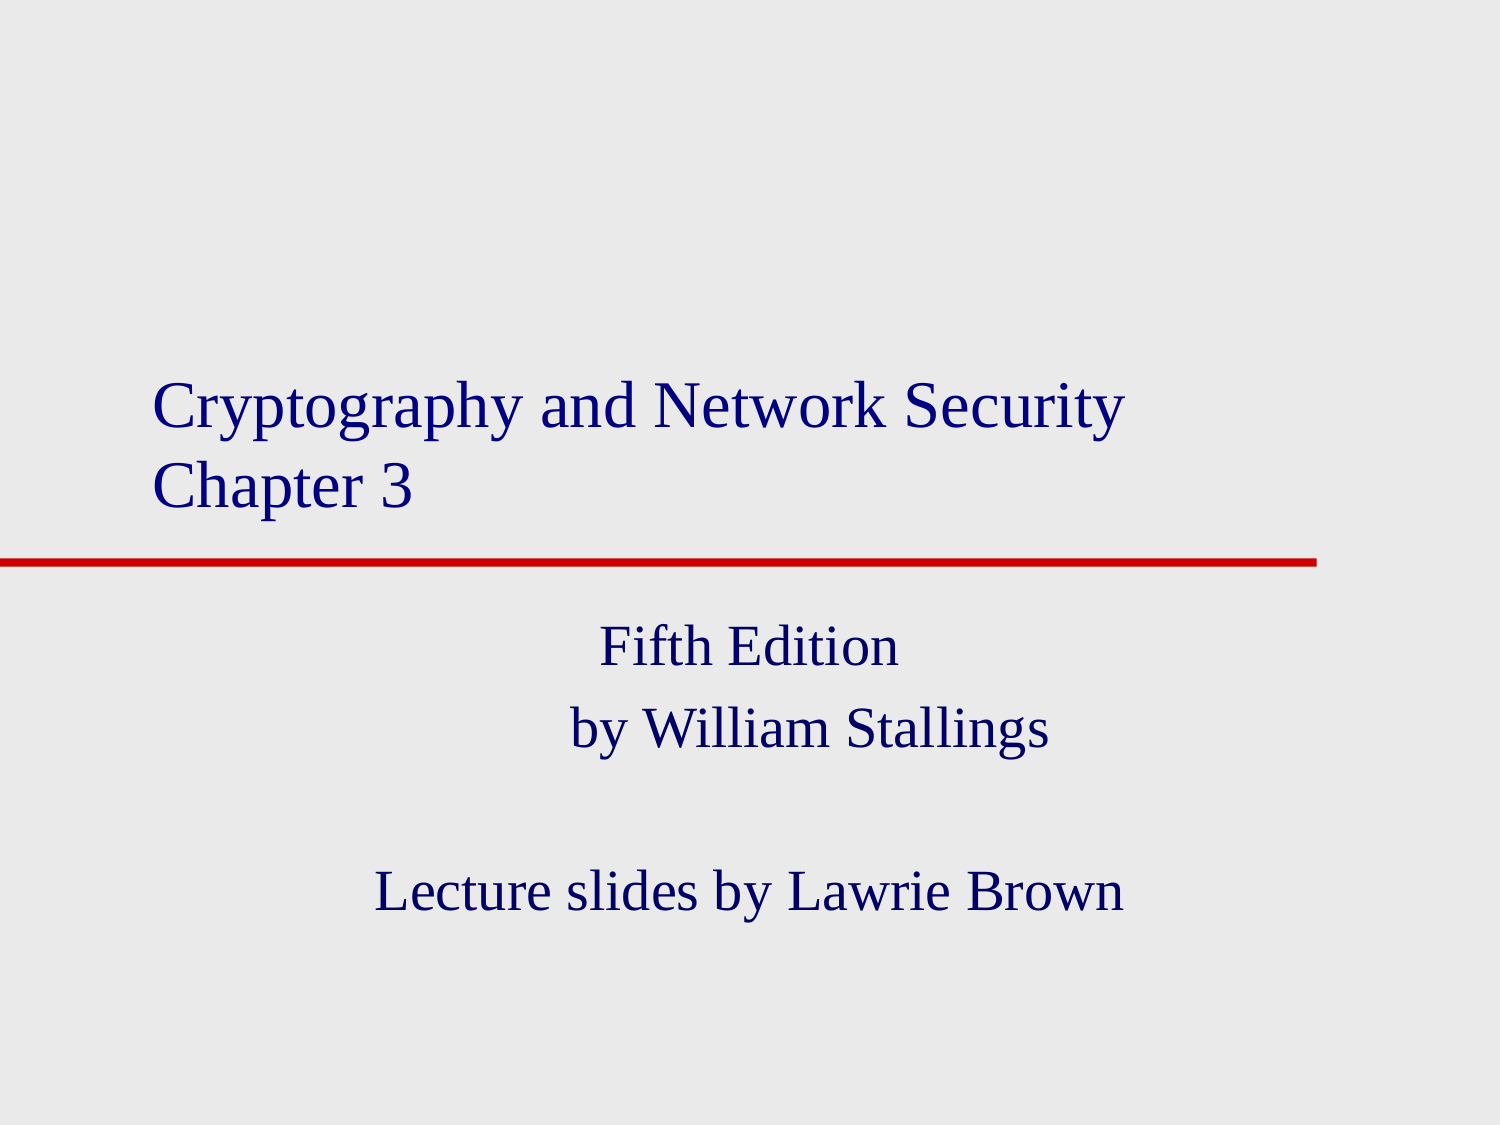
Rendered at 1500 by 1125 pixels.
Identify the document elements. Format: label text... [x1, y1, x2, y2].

title Cryptography and Network Security Chapter 3 [137, 74, 1426, 529]
subtitle Fifth Edition by William Stallings Lecture slides by Lawrie Brown [224, 599, 1276, 1039]
